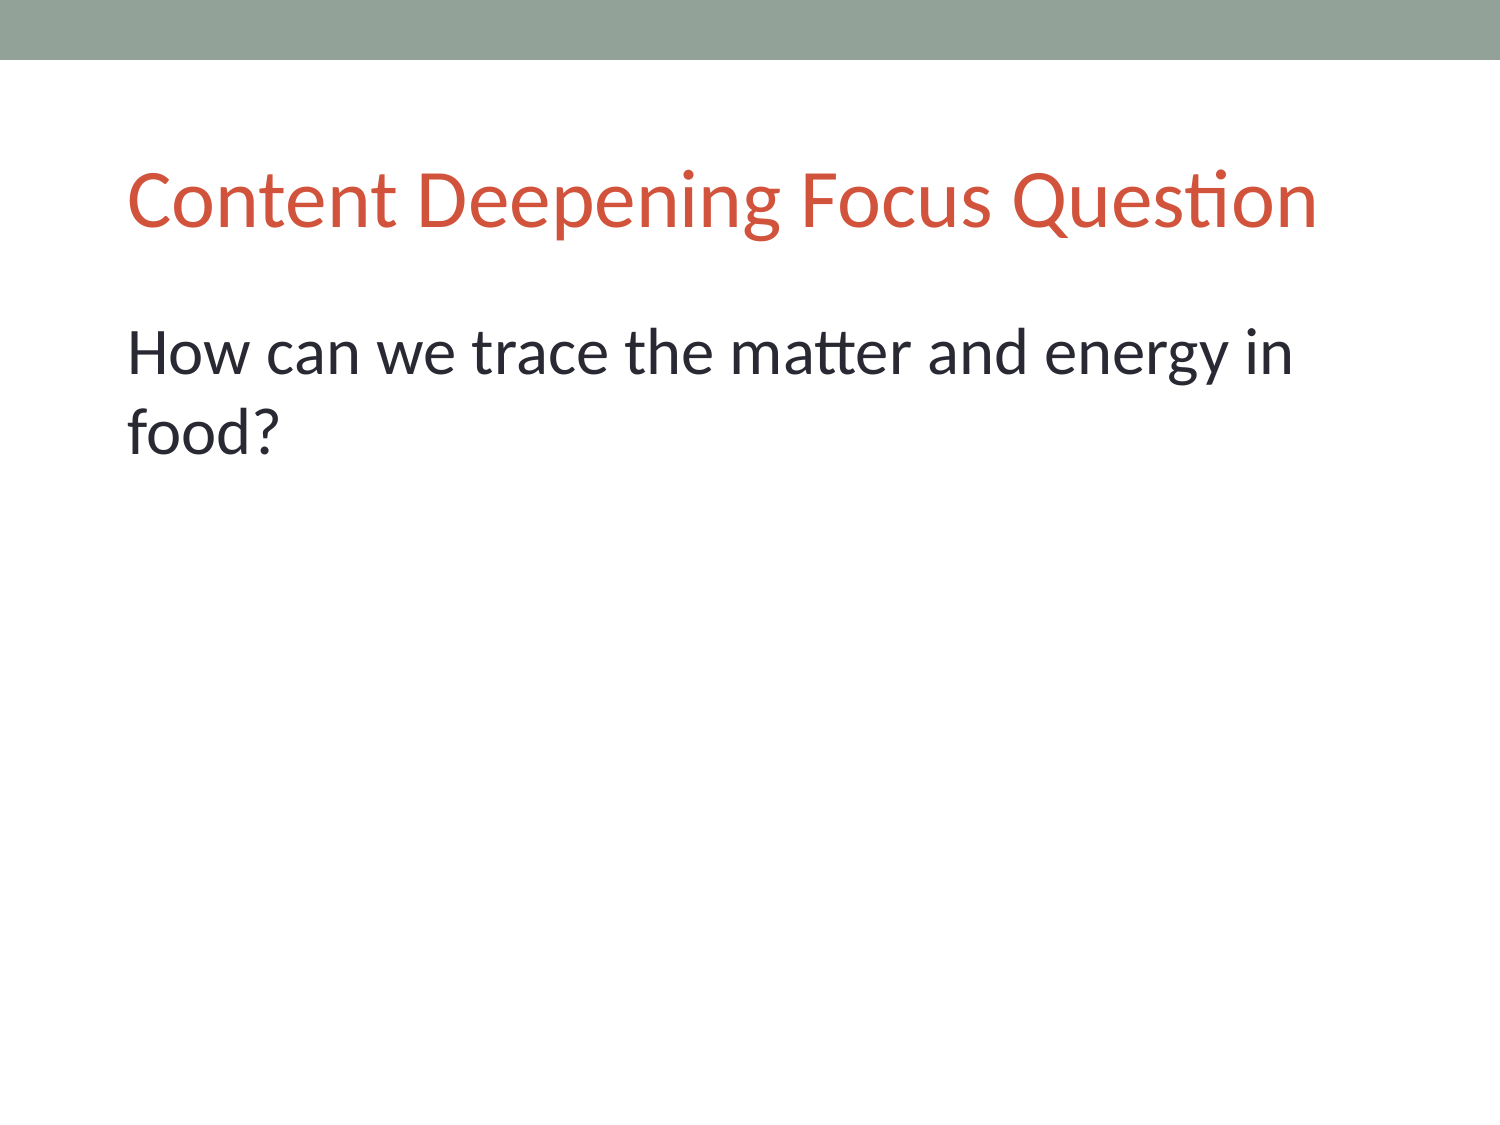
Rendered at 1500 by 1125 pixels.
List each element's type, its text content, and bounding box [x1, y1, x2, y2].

list How can we trace the matter and energy in food? [112, 299, 1425, 755]
text_box Content Deepening Focus Question [112, 99, 1425, 288]
